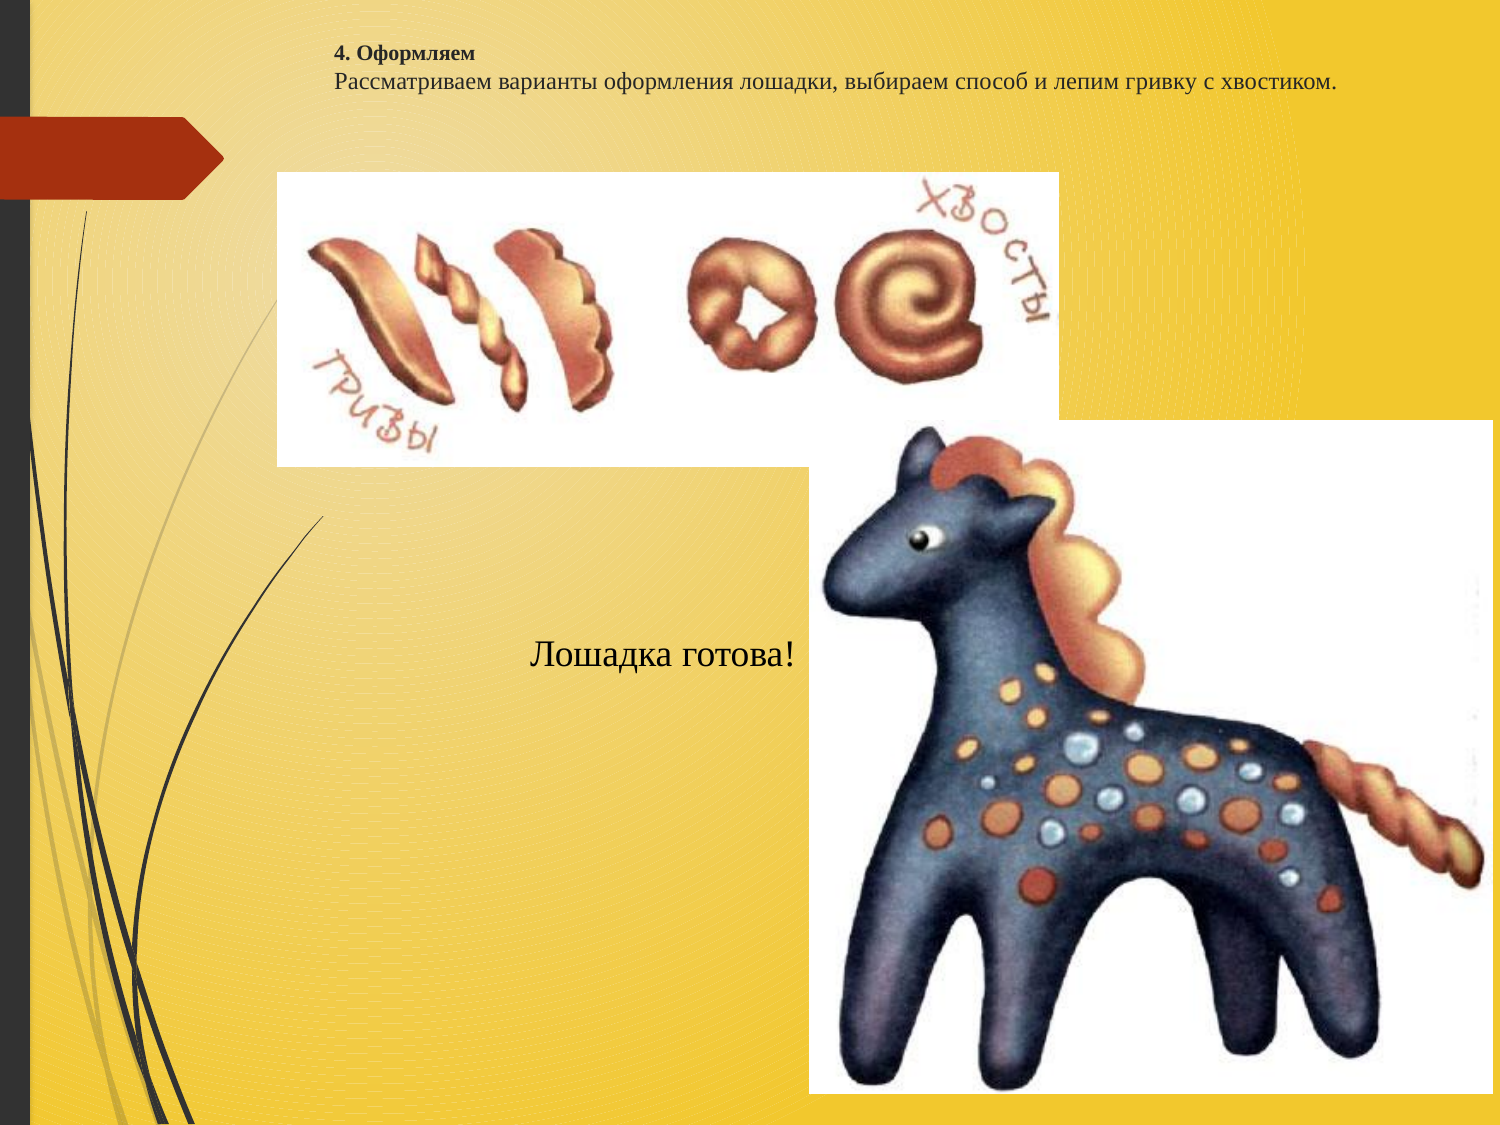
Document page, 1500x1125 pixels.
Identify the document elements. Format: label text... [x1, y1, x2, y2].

title 4. Оформляем Рассматриваем варианты оформления лошадки, выбираем способ и лепим гривку с хвостиком. [319, 30, 1400, 185]
text_box Лошадка готова! [515, 621, 804, 682]
picture [277, 172, 1493, 1095]
